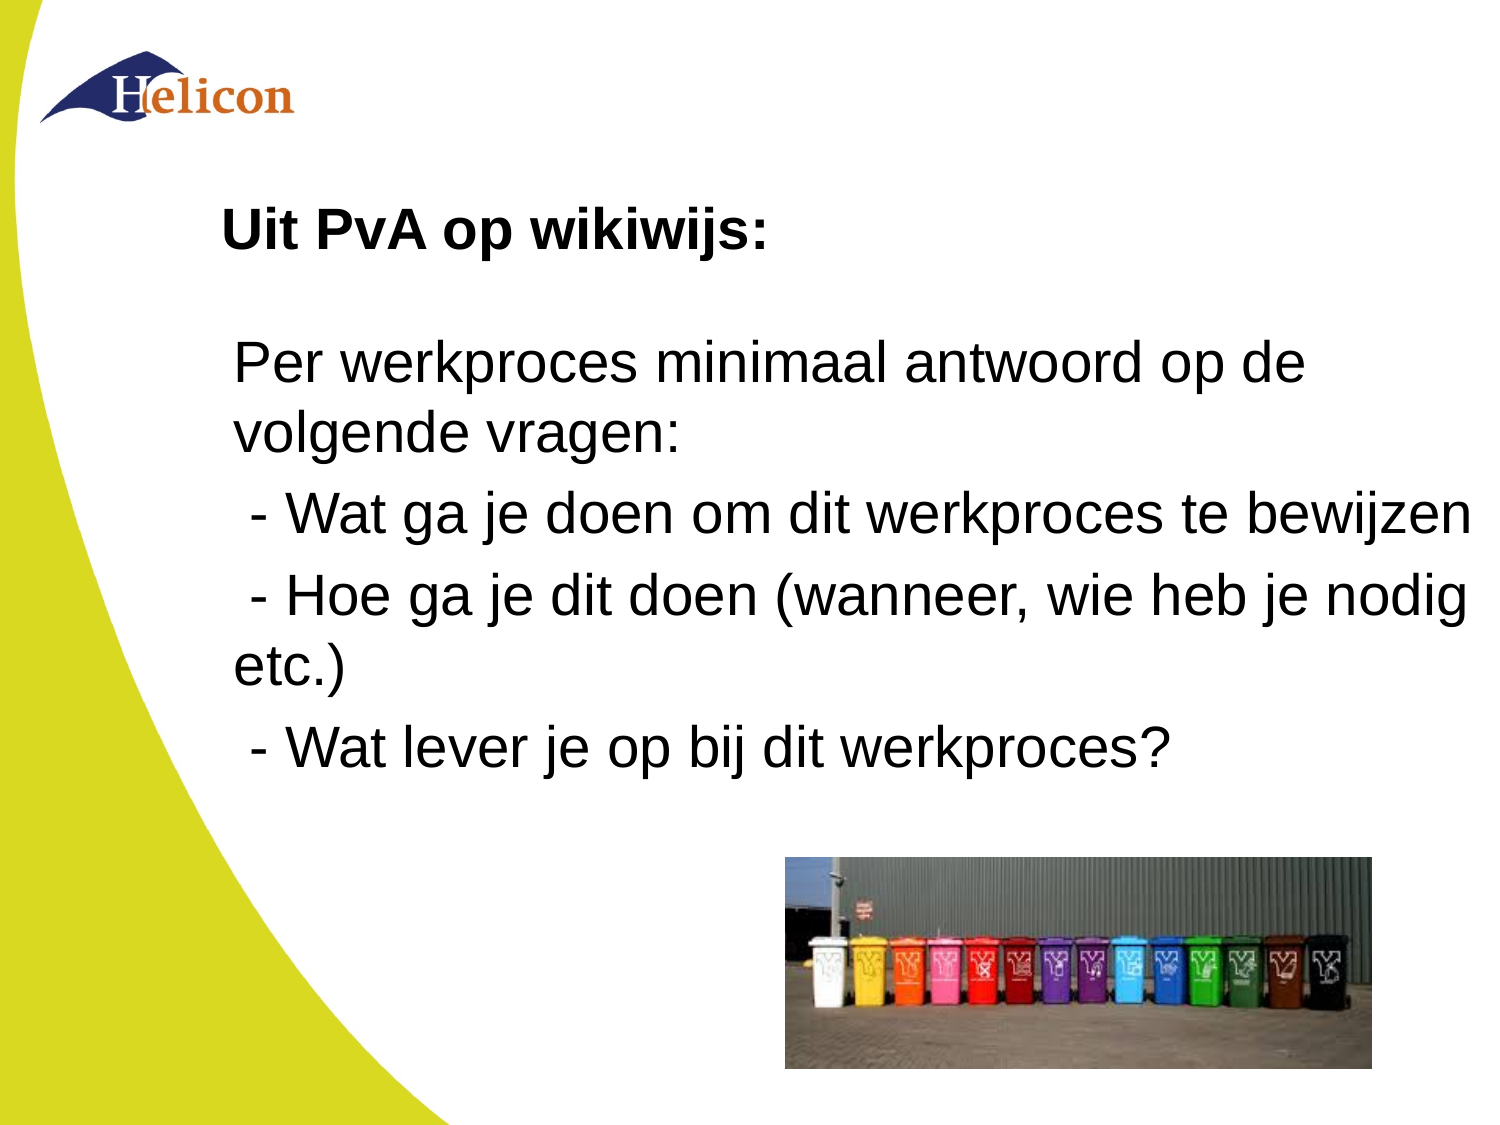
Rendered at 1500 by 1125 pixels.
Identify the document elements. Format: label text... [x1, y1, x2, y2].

list Per werkproces minimaal antwoord op de volgende vragen: - Wat ga je doen om dit werkproces te bewijzen - Hoe ga je dit doen (wanneer, wie heb je nodig etc.) - Wat lever je op bij dit werkproces? [218, 316, 1500, 1125]
title Uit PvA op wikiwijs: [206, 172, 1439, 279]
picture [0, 0, 1500, 1125]
picture [785, 857, 1372, 1069]
